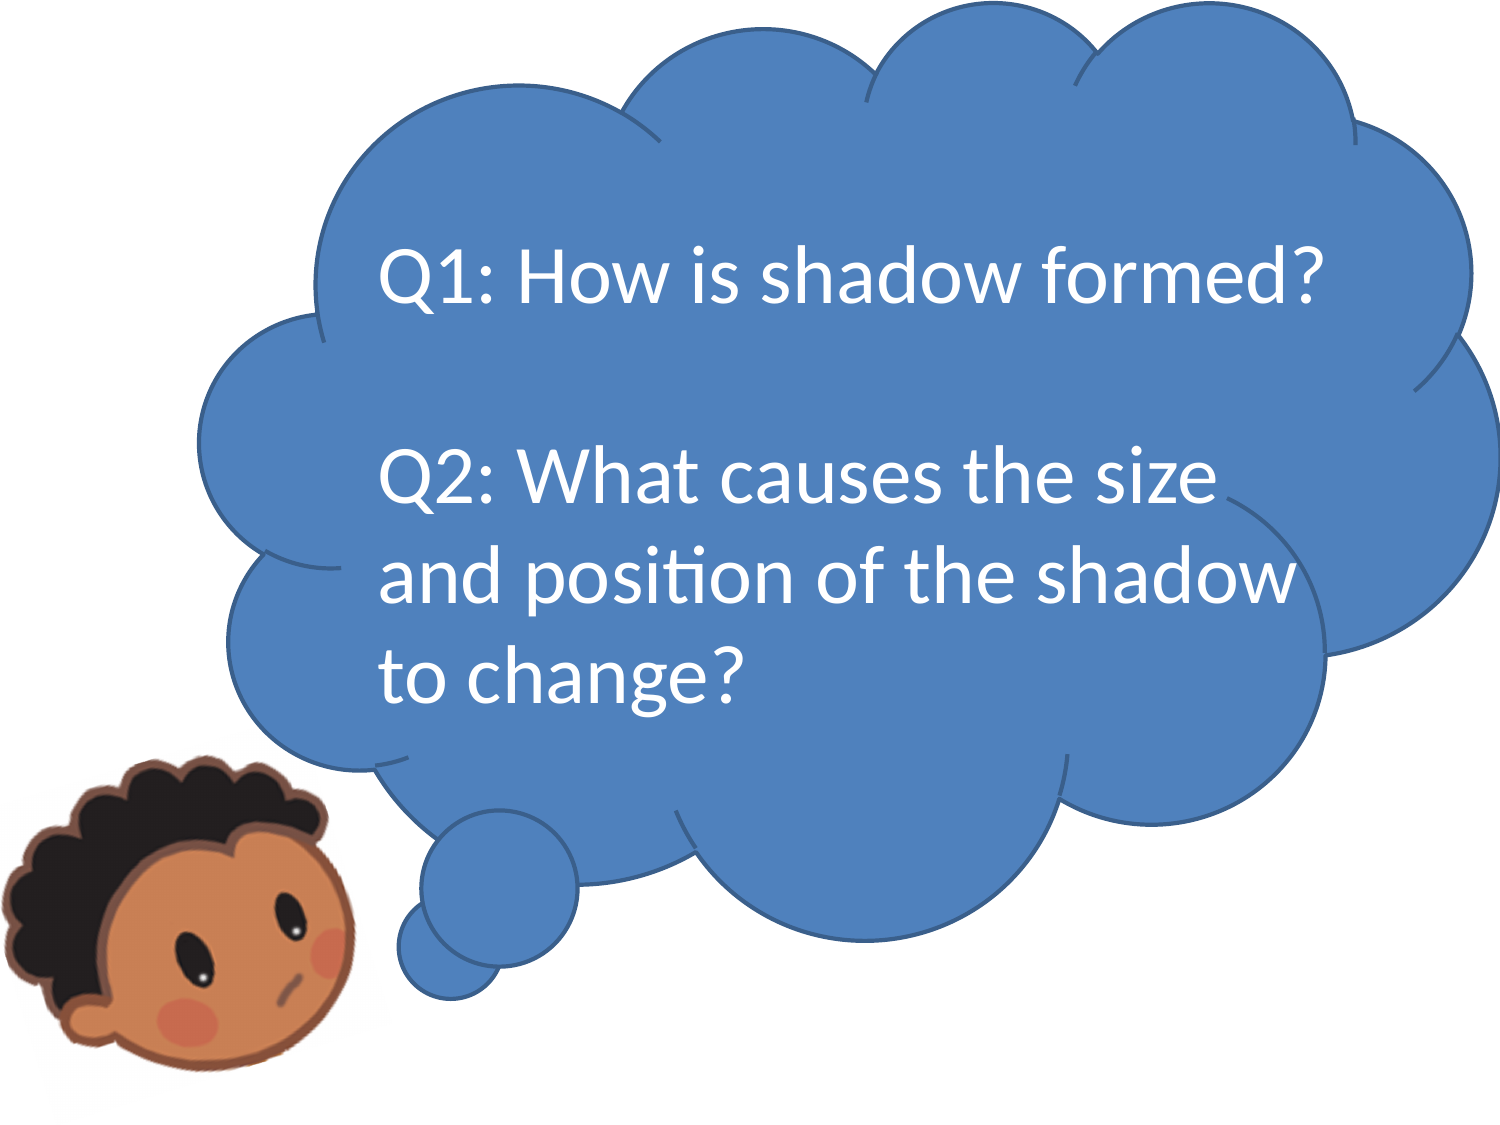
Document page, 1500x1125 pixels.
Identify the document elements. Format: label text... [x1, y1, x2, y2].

text_box Q1: How is shadow formed? Q2: What causes the size and position of the shadow to change? [362, 212, 1375, 828]
picture [0, 728, 391, 1124]
text_box [396, 828, 1051, 1002]
text_box [196, 0, 1500, 773]
